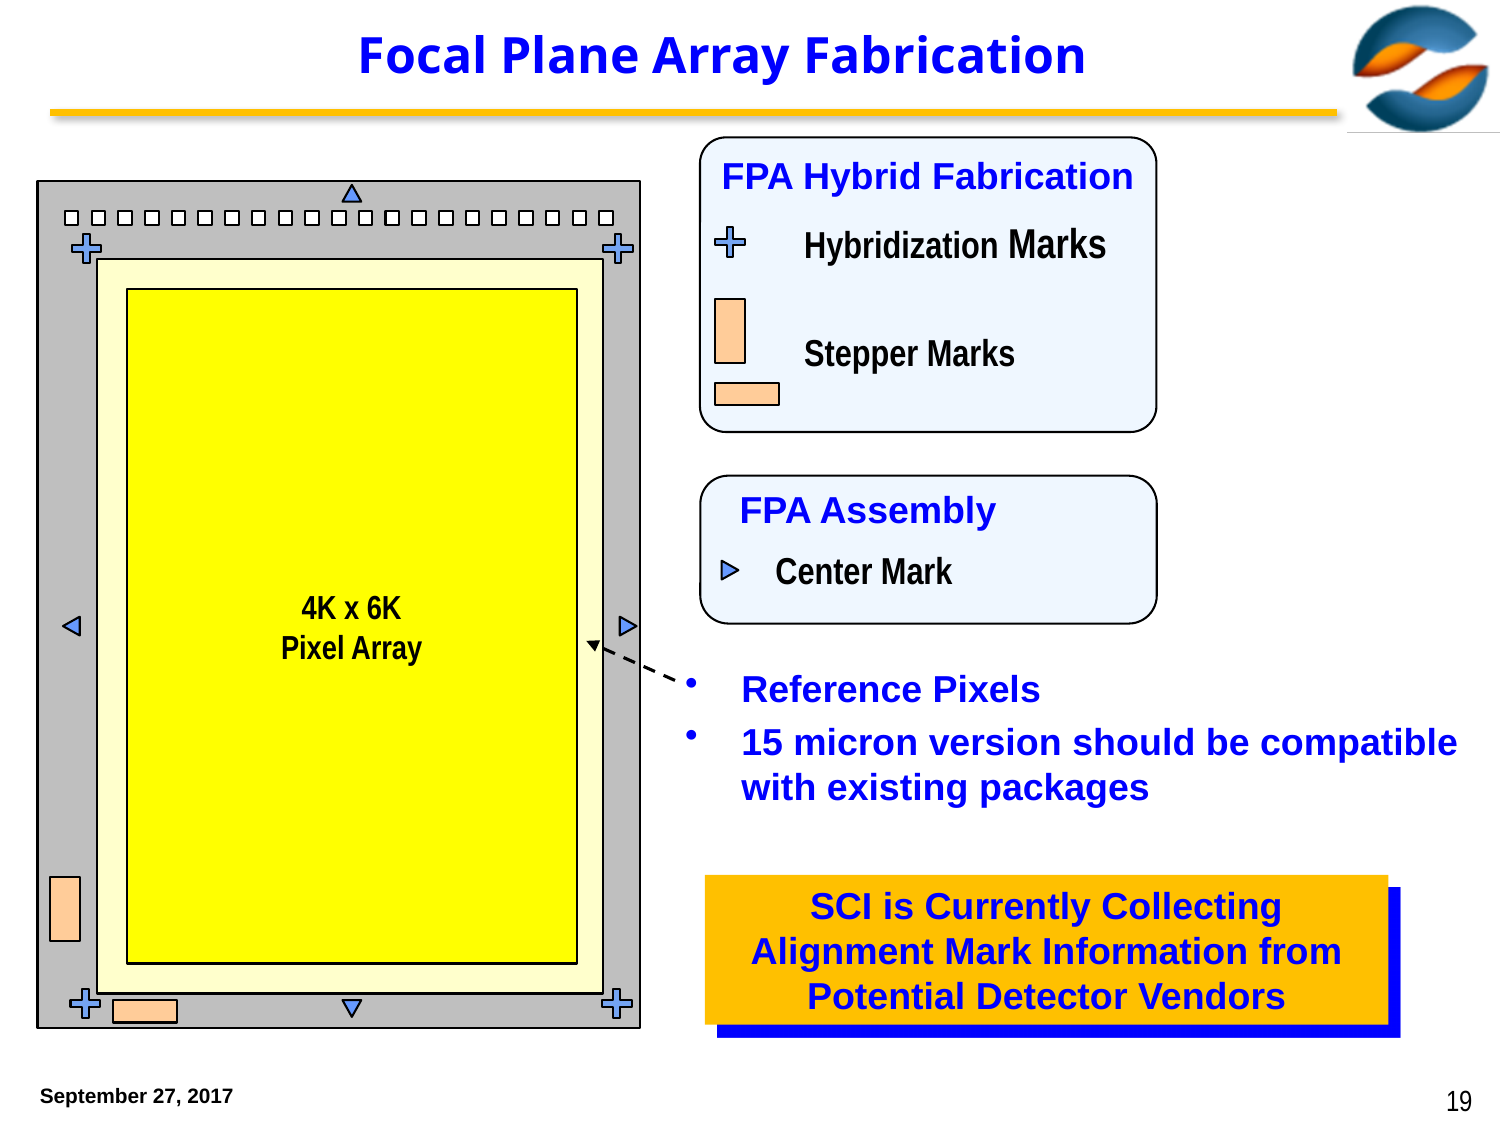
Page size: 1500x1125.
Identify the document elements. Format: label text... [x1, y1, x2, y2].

slide_number 19 [1412, 1074, 1488, 1125]
picture [1347, 0, 1500, 138]
text_box FPA Assembly [724, 479, 1012, 539]
list Reference Pixels 15 micron version should be compatible with existing packages [670, 657, 1488, 838]
text_box SCI is Currently Collecting Alignment Mark Information from Potential Detector Vendors [704, 874, 1389, 1025]
text_box Center Mark [760, 539, 968, 600]
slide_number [24, 1074, 250, 1113]
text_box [585, 640, 676, 681]
text_box [698, 473, 1159, 626]
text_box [715, 208, 1125, 406]
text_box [37, 180, 641, 1028]
text_box [697, 135, 1159, 435]
text_box [719, 558, 741, 582]
text_box FPA Hybrid Fabrication [706, 144, 1150, 205]
title Focal Plane Array Fabrication [24, 16, 1200, 90]
